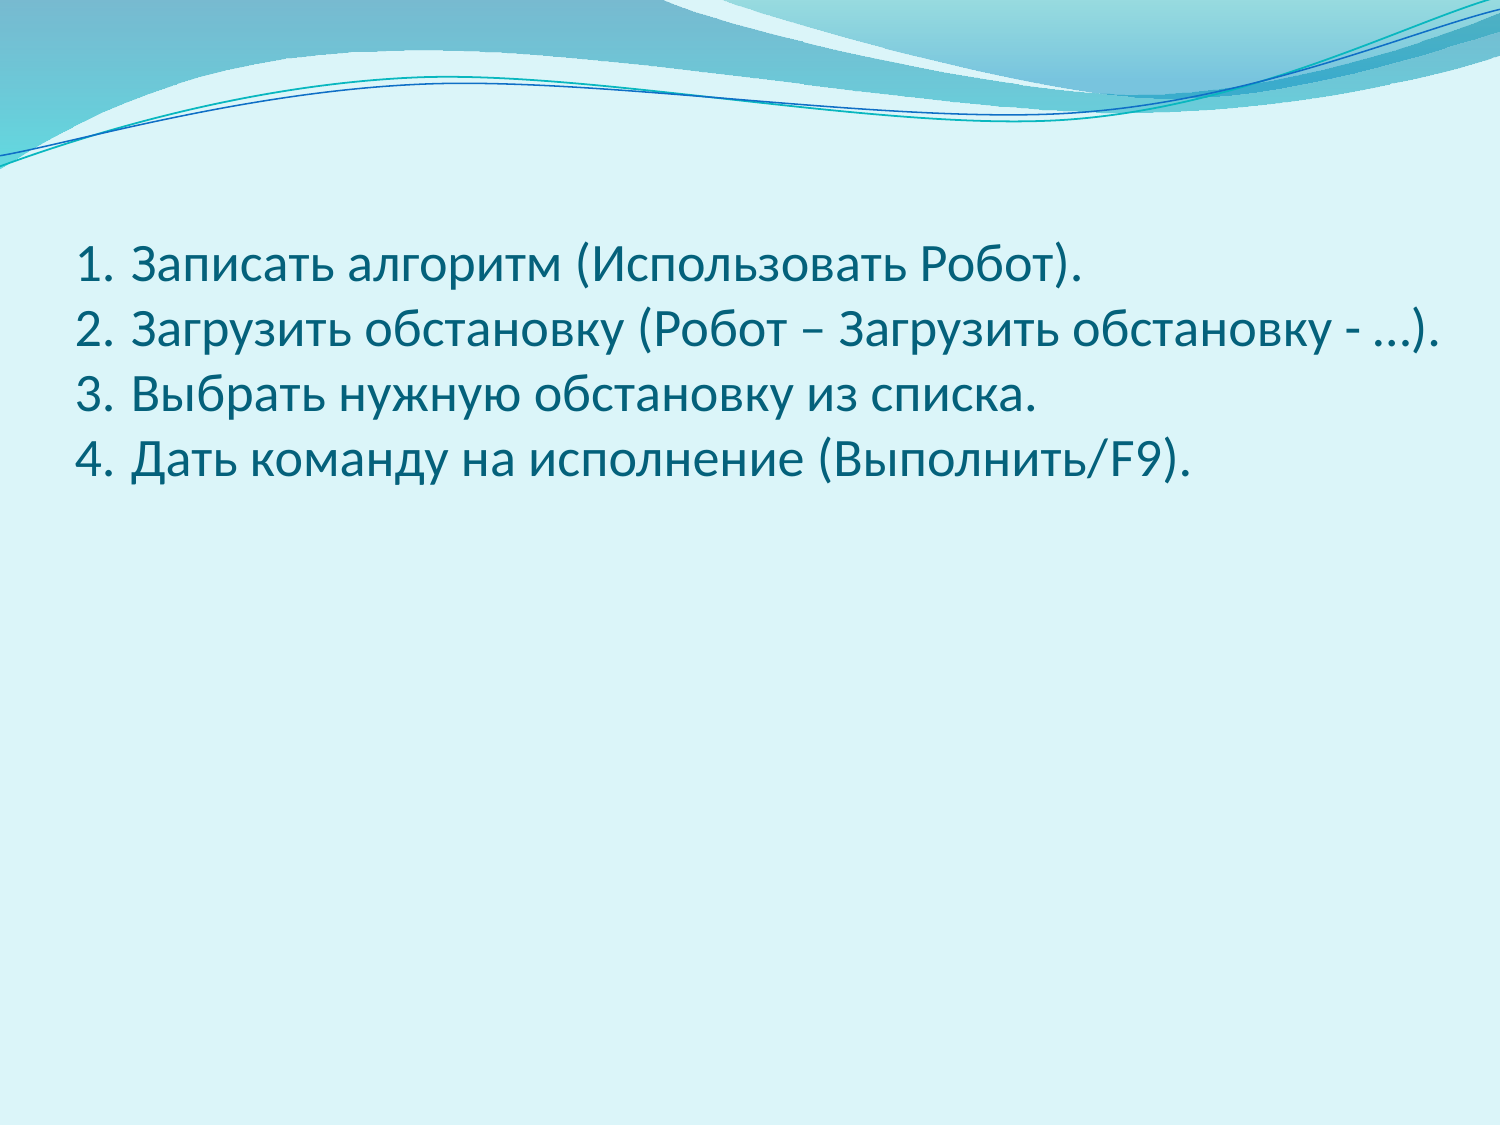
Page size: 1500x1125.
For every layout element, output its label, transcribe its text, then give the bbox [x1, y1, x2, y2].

text_box Записать алгоритм (Использовать Робот). Загрузить обстановку (Робот – Загрузить обстановку - …). Выбрать нужную обстановку из списка. Дать команду на исполнение (Выполнить/F9). [59, 219, 1459, 495]
